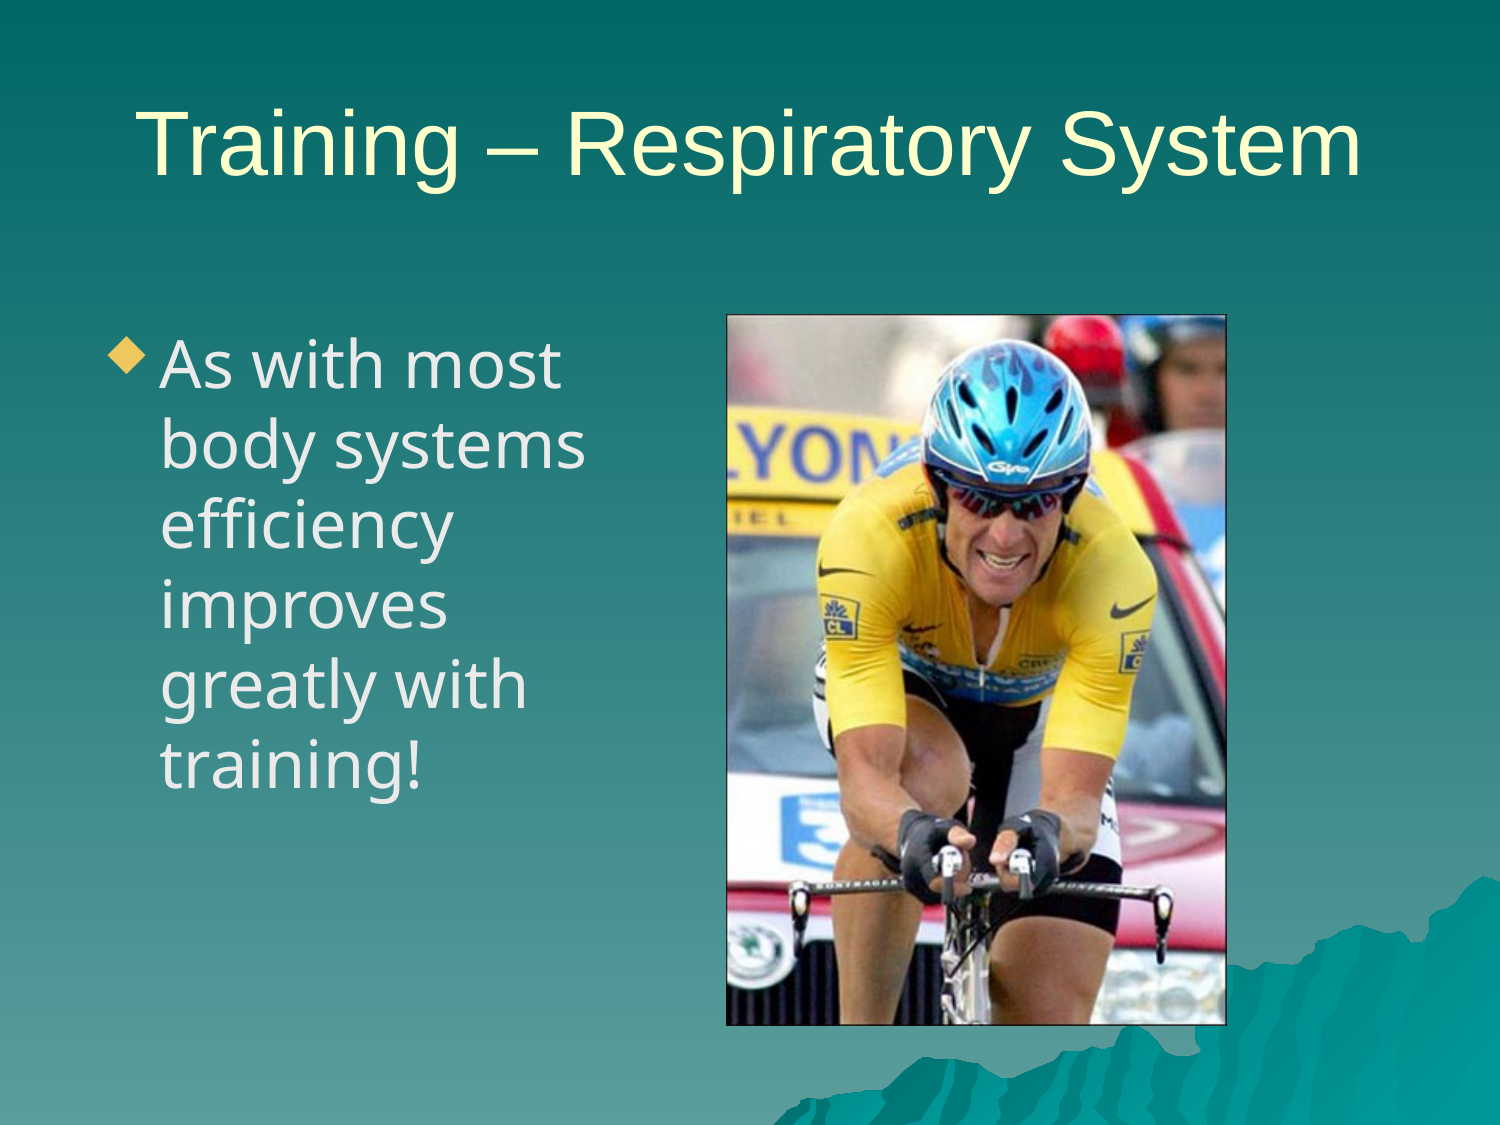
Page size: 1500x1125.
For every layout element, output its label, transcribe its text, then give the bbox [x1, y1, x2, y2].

title Training – Respiratory System [74, 45, 1426, 233]
picture [726, 314, 1227, 1026]
list As with most body systems efficiency improves greatly with training! [88, 314, 670, 1099]
